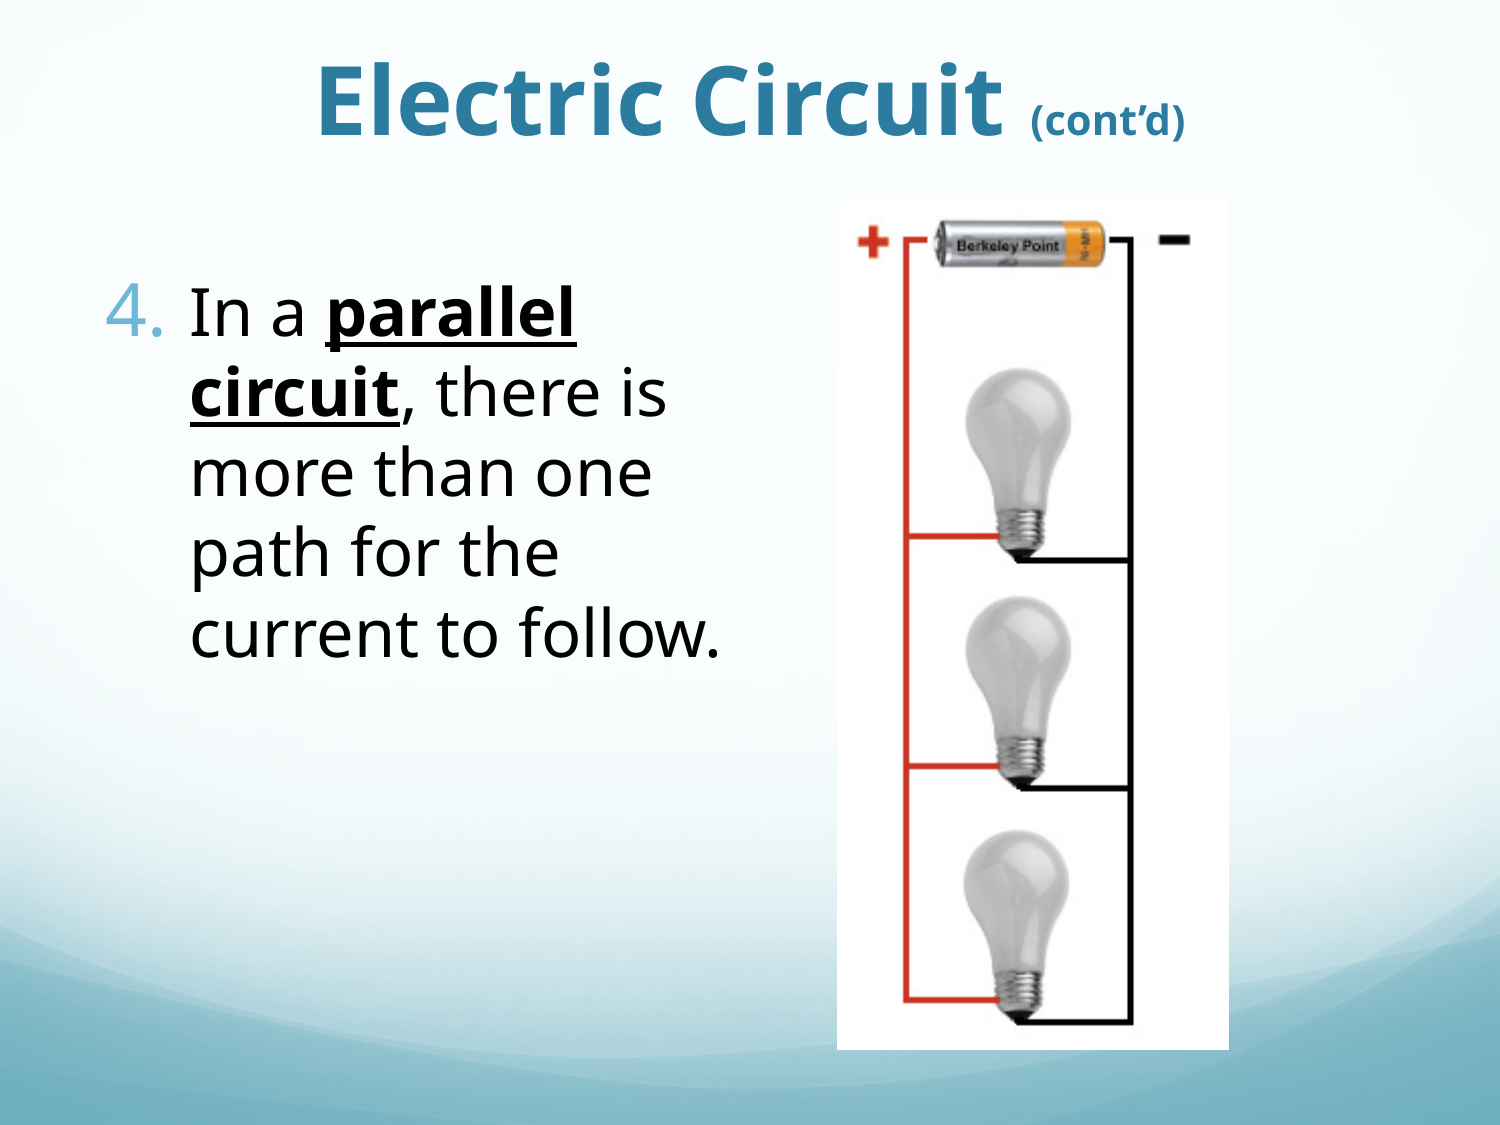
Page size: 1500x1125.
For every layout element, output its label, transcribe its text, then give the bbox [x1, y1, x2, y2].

list In a parallel circuit, there is more than one path for the current to follow. [90, 262, 775, 875]
picture [836, 199, 1229, 1051]
title Electric Circuit (cont’d) [90, 17, 1410, 163]
